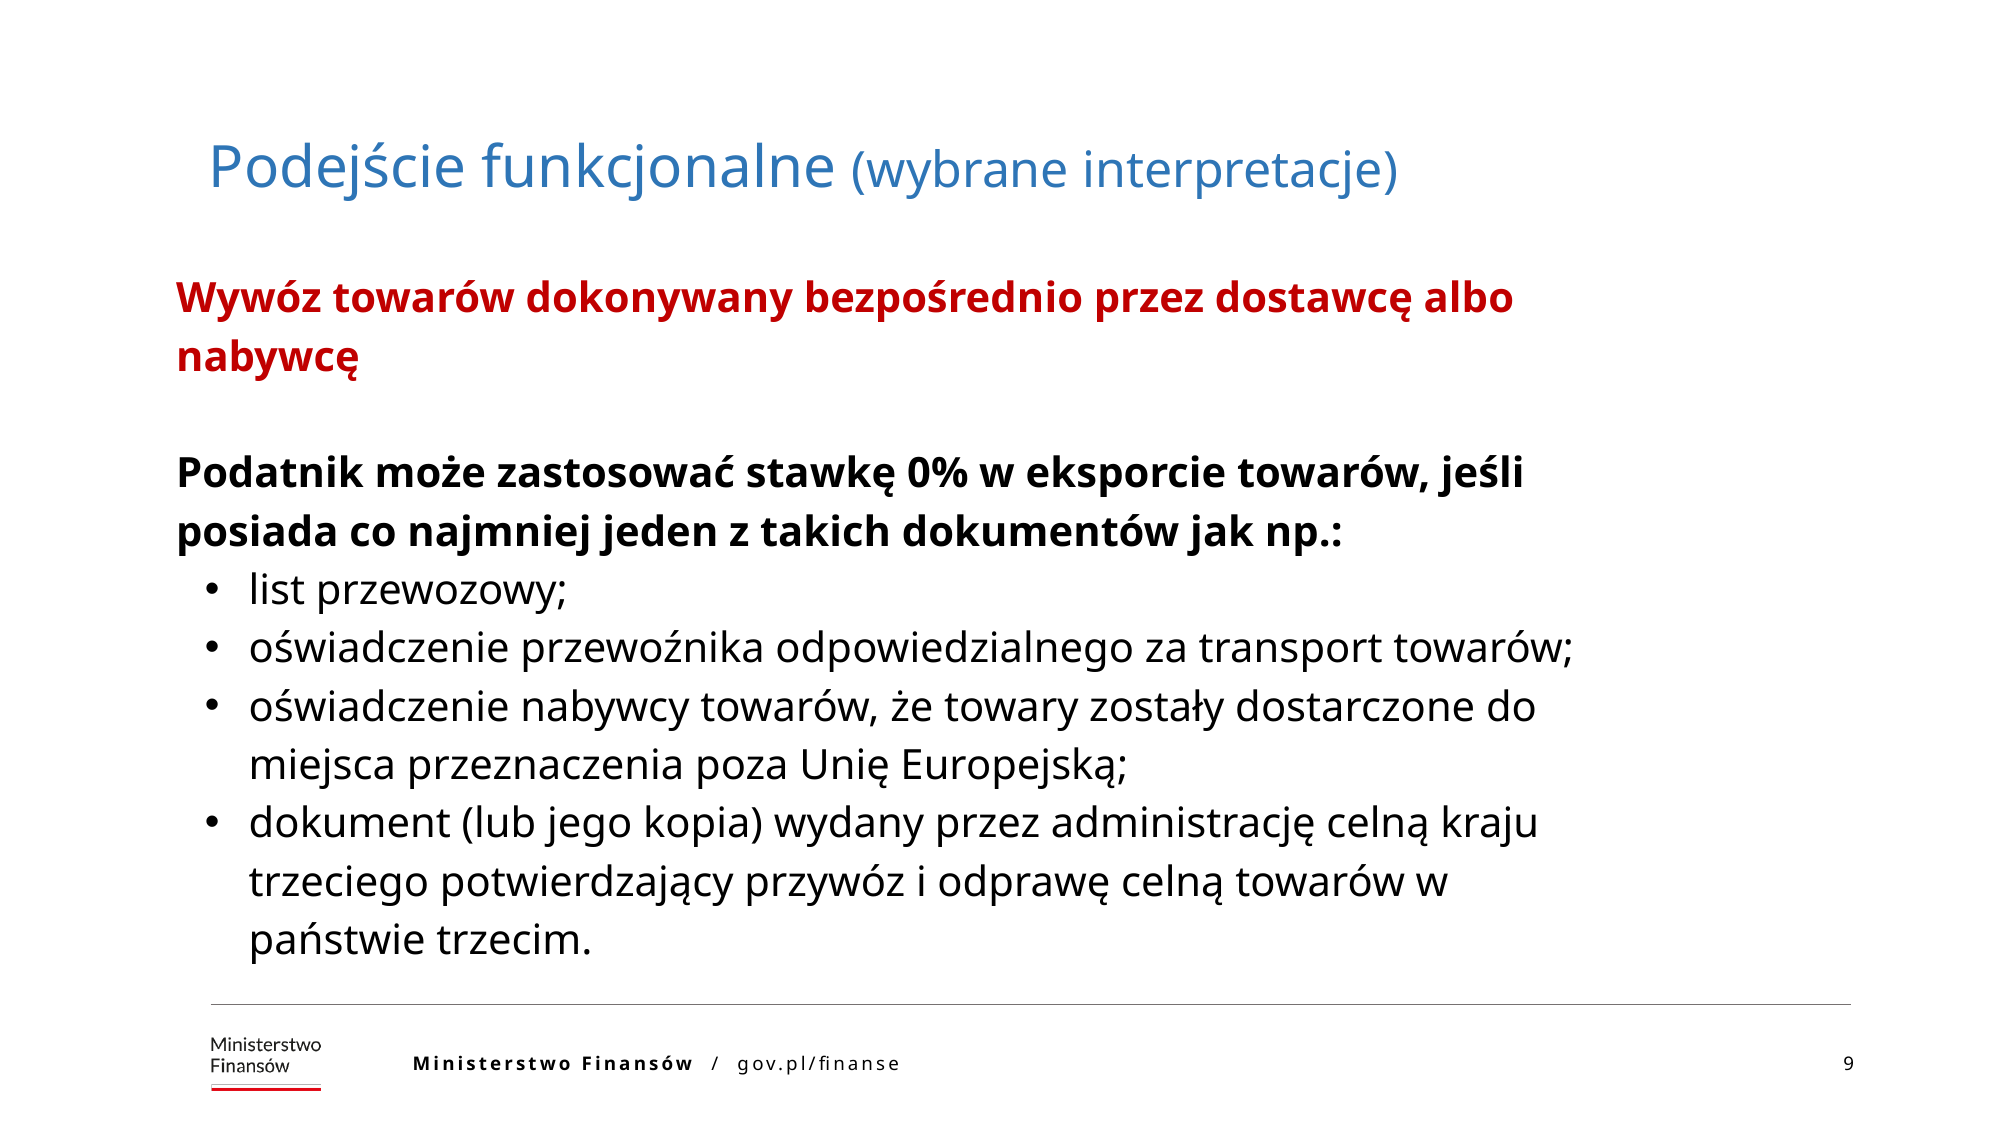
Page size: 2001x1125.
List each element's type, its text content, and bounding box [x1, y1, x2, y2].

text_box Wywóz towarów dokonywany bezpośrednio przez dostawcę albo nabywcę Podatnik może zastosować stawkę 0% w eksporcie towarów, jeśli posiada co najmniej jeden z takich dokumentów jak np.: list przewozowy; oświadczenie przewoźnika odpowiedzialnego za transport towarów; oświadczenie nabywcy towarów, że towary zostały dostarczone do miejsca przeznaczenia poza Unię Europejską; dokument (lub jego kopia) wydany przez administrację celną kraju trzeciego potwierdzający przywóz i odprawę celną towarów w państwie trzecim. [161, 255, 1650, 1025]
text_box Podejście funkcjonalne (wybrane interpretacje) [194, 117, 1835, 207]
picture [196, 1025, 347, 1106]
